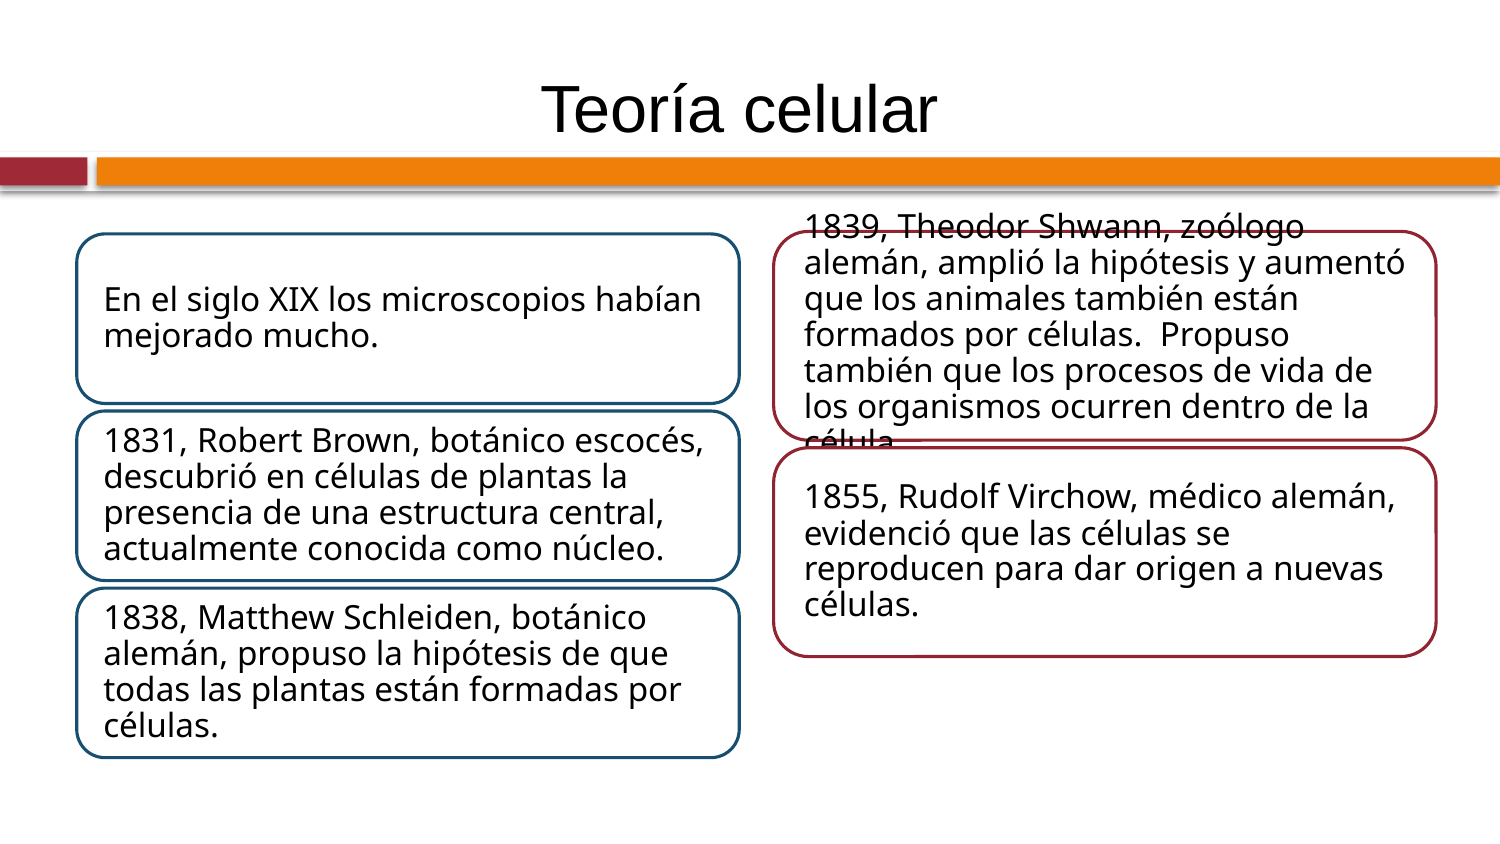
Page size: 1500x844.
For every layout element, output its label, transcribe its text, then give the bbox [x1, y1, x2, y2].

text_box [773, 217, 1437, 671]
title Teoría celular [64, 58, 1415, 154]
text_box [76, 217, 740, 774]
